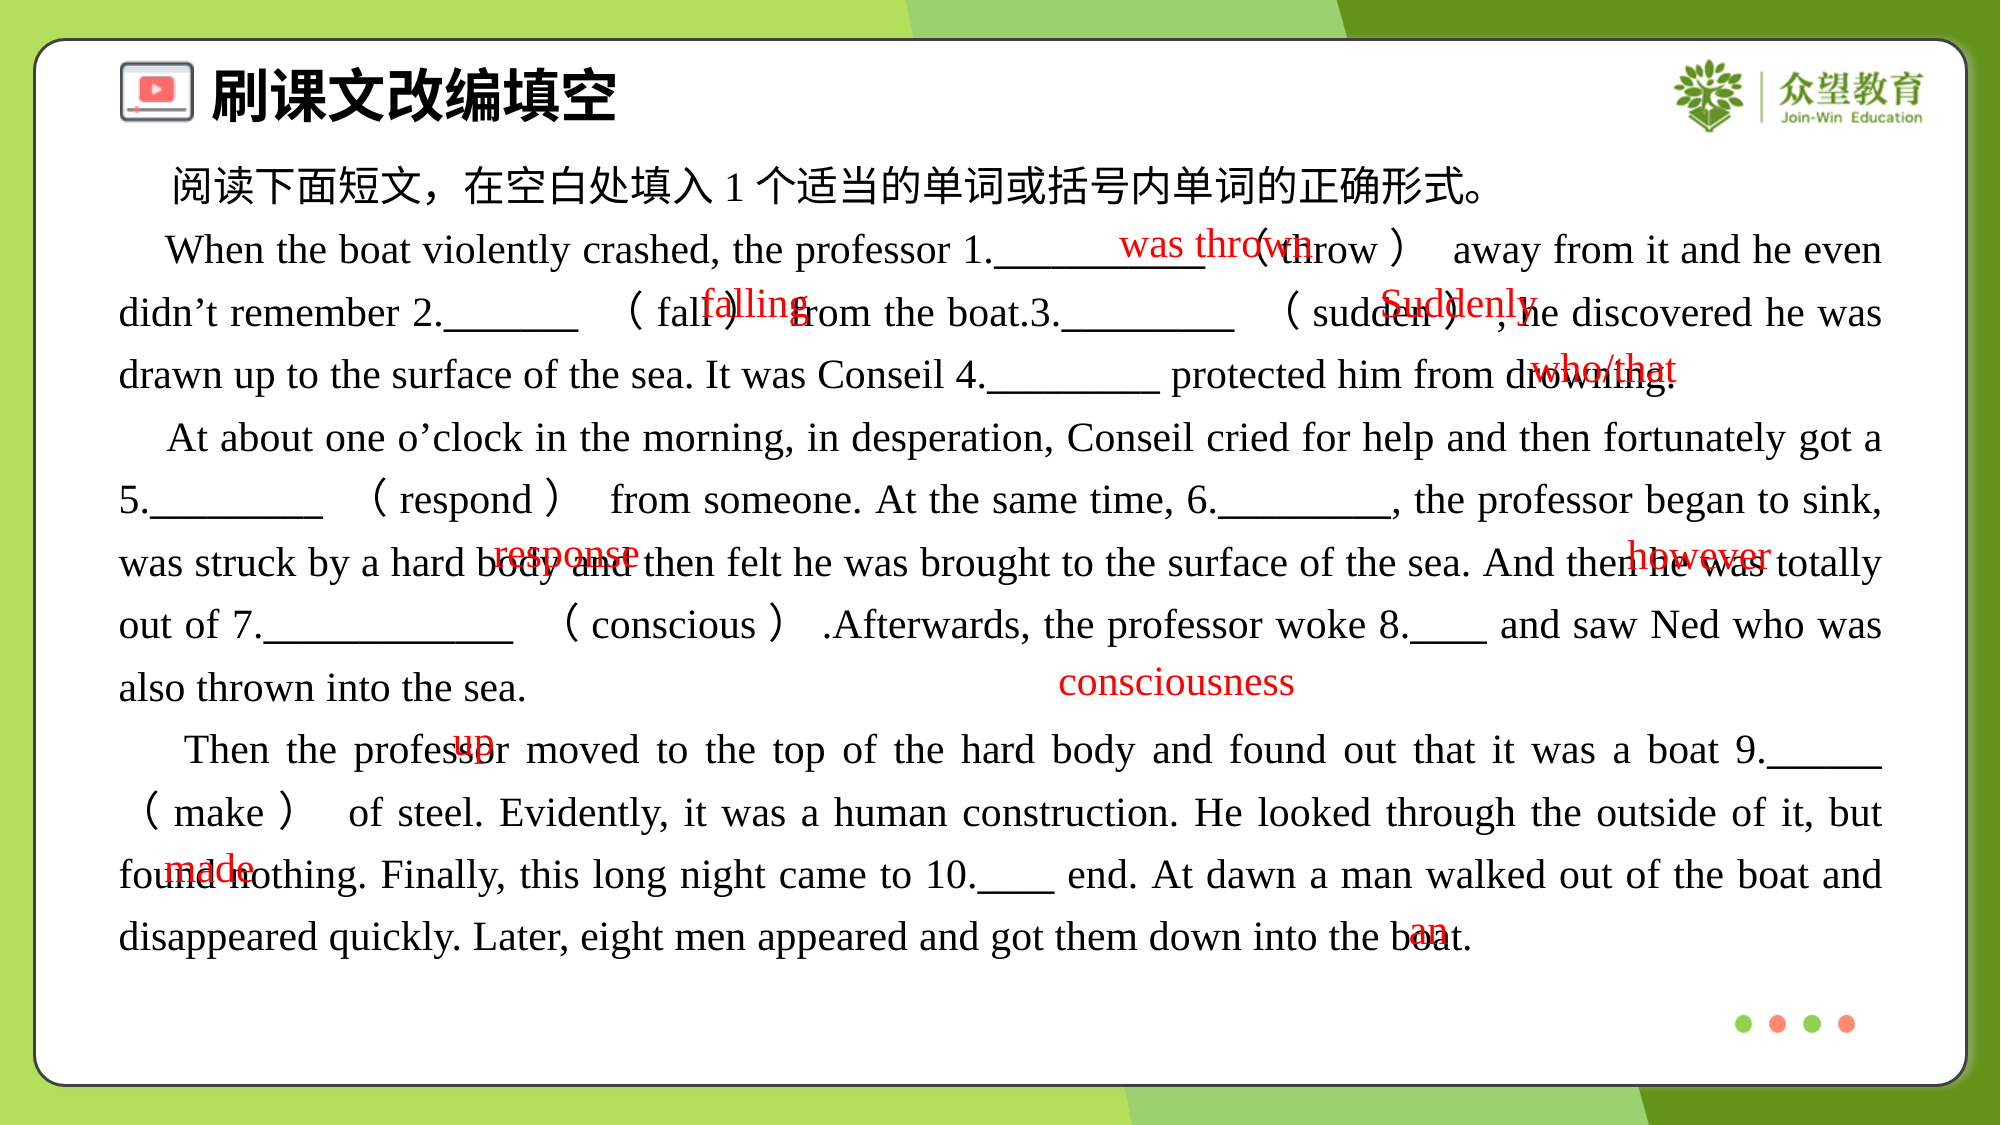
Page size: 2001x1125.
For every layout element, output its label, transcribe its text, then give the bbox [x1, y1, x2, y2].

text_box however [1623, 515, 1776, 574]
text_box an [1404, 890, 1453, 949]
picture [0, 0, 2000, 1125]
text_box falling [696, 263, 815, 322]
text_box who/that [1525, 328, 1681, 386]
text_box Suddenly [1375, 263, 1543, 322]
text_box consciousness [1054, 640, 1300, 699]
text_box 阅读下面短文，在空白处填入1个适当的单词或括号内单词的正确形式。 When the boat violently crashed, the professor 1.___________ （throw） away from it and he even didn’t remember 2._______ （fall） from the boat.3._________ （sudden）, he discovered he was drawn up to the surface of the sea. It was Conseil 4._________ protected him from drowning. At about one o’clock in the morning, in desperation, Conseil cried for help and then fortunately got a 5._________ （respond） from someone. At the same time, 6._________, the professor began to sink, was struck by a hard body and then felt he was brought to the surface of the sea. And then he was totally out of 7._____________ （conscious）.Afterwards, the professor woke 8.____ and saw Ned who was also thrown into the sea. Then the professor moved to the top of the hard body and found out that it was a boat 9.______ （make） of steel. Evidently, it was a human construction. He looked through the outside of it, but found nothing. Finally, this long night came to 10.____ end. At dawn a man walked out of the boat and disappeared quickly. Later, eight men appeared and got them down into the boat. [118, 146, 1883, 1079]
text_box was thrown [1109, 203, 1323, 261]
text_box made [159, 828, 260, 886]
text_box up [448, 701, 500, 759]
text_box response [489, 513, 645, 572]
